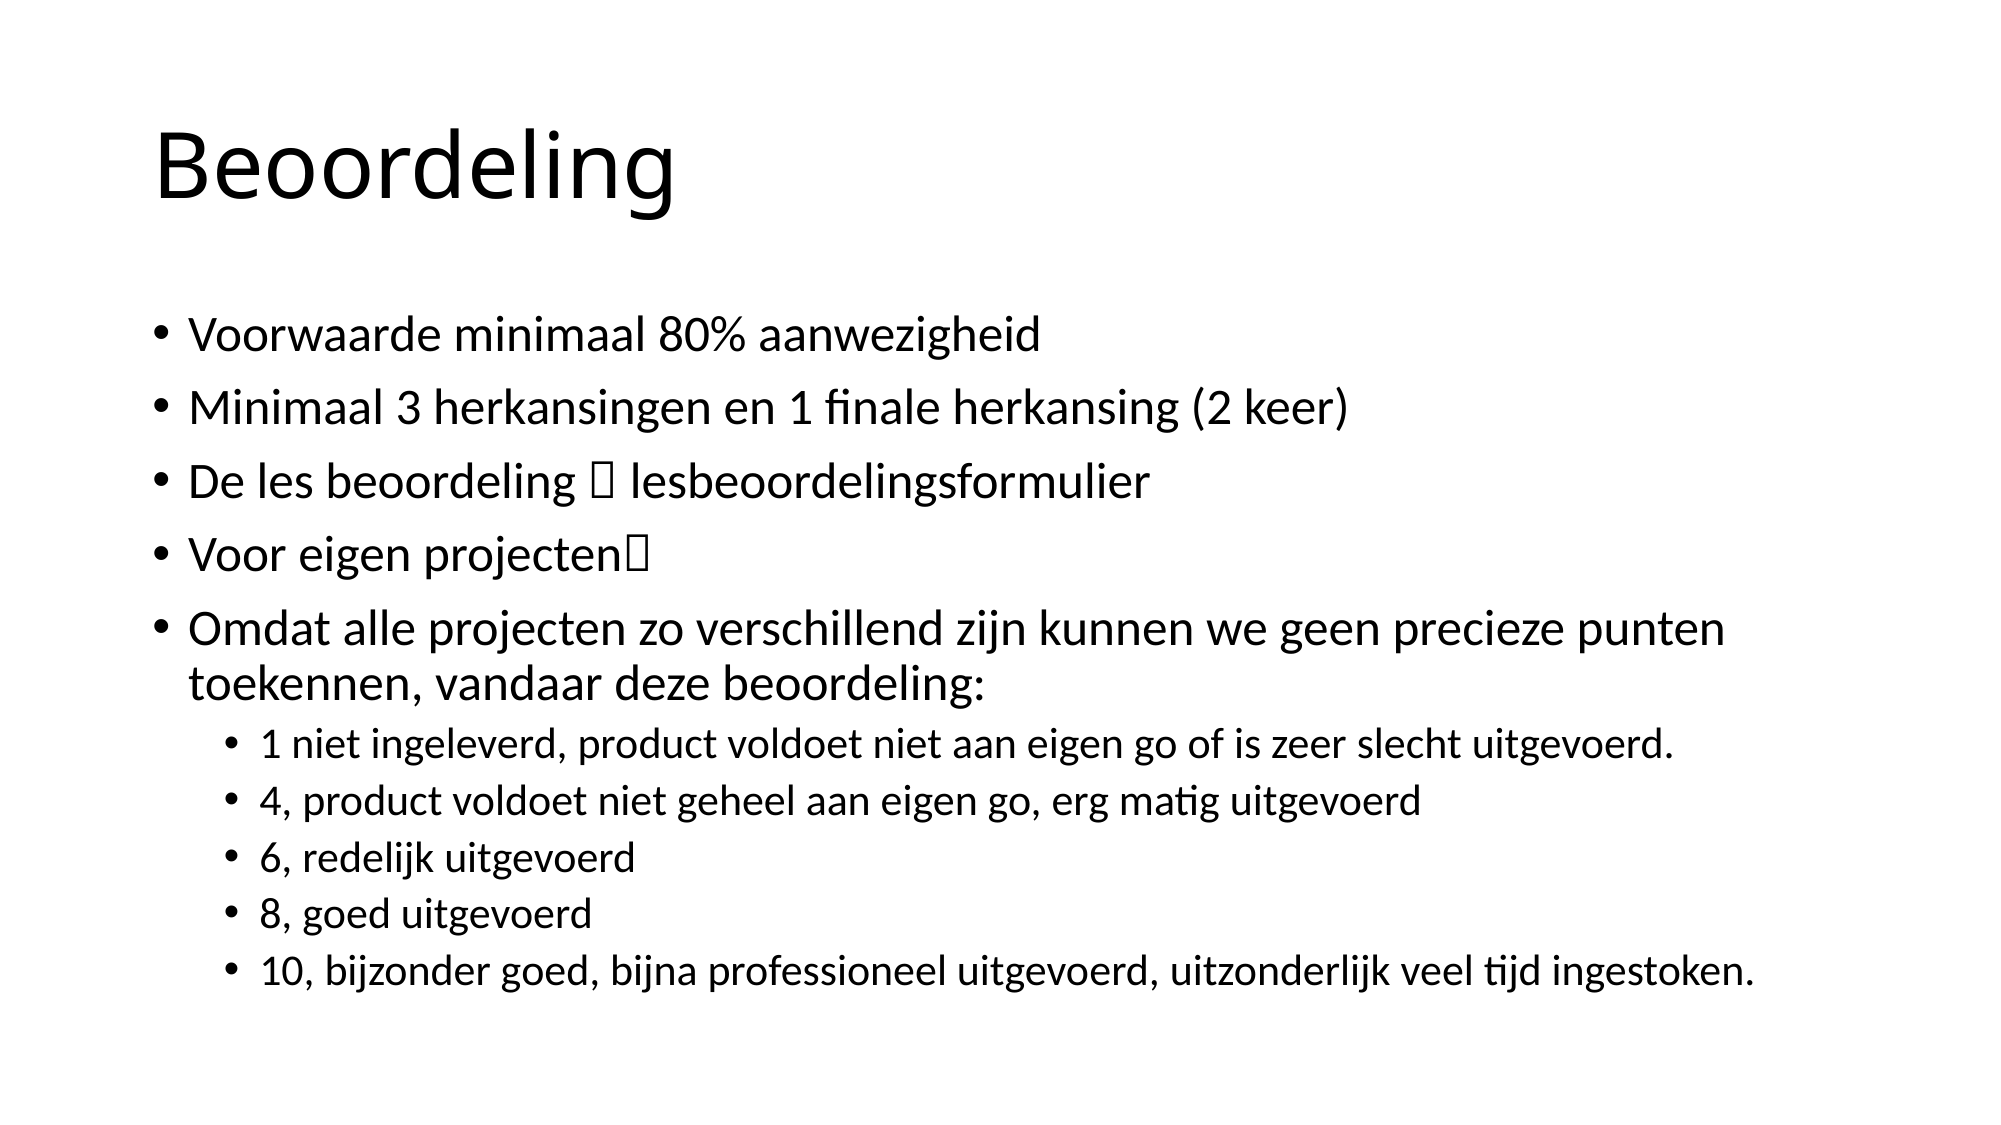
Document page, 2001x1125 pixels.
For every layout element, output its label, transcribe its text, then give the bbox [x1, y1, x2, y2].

title Beoordeling [137, 59, 1863, 278]
list Voorwaarde minimaal 80% aanwezigheid Minimaal 3 herkansingen en 1 finale herkansing (2 keer) De les beoordeling  lesbeoordelingsformulier Voor eigen projecten Omdat alle projecten zo verschillend zijn kunnen we geen precieze punten toekennen, vandaar deze beoordeling: 1 niet ingeleverd, product voldoet niet aan eigen go of is zeer slecht uitgevoerd. 4, product voldoet niet geheel aan eigen go, erg matig uitgevoerd 6, redelijk uitgevoerd 8, goed uitgevoerd 10, bijzonder goed, bijna professioneel uitgevoerd, uitzonderlijk veel tijd ingestoken. [137, 299, 1863, 1014]
